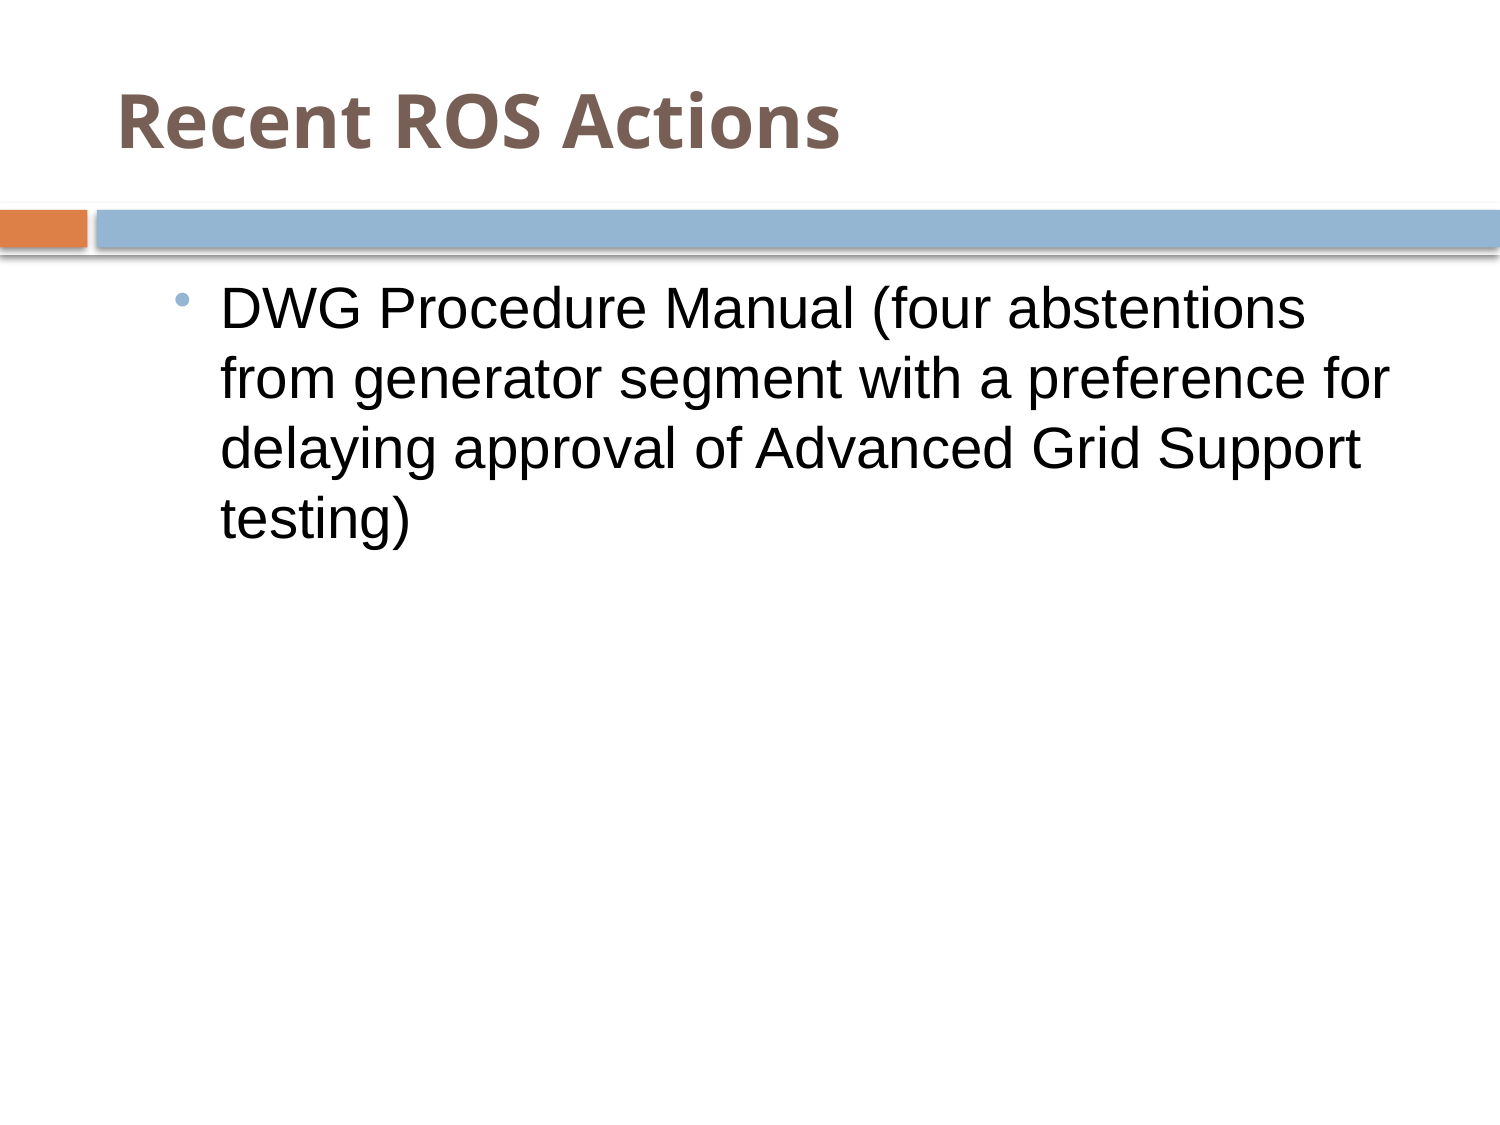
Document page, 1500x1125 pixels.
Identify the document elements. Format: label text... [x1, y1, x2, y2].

title Recent ROS Actions [100, 37, 1439, 201]
list DWG Procedure Manual (four abstentions from generator segment with a preference for delaying approval of Advanced Grid Support testing) [100, 262, 1439, 1001]
